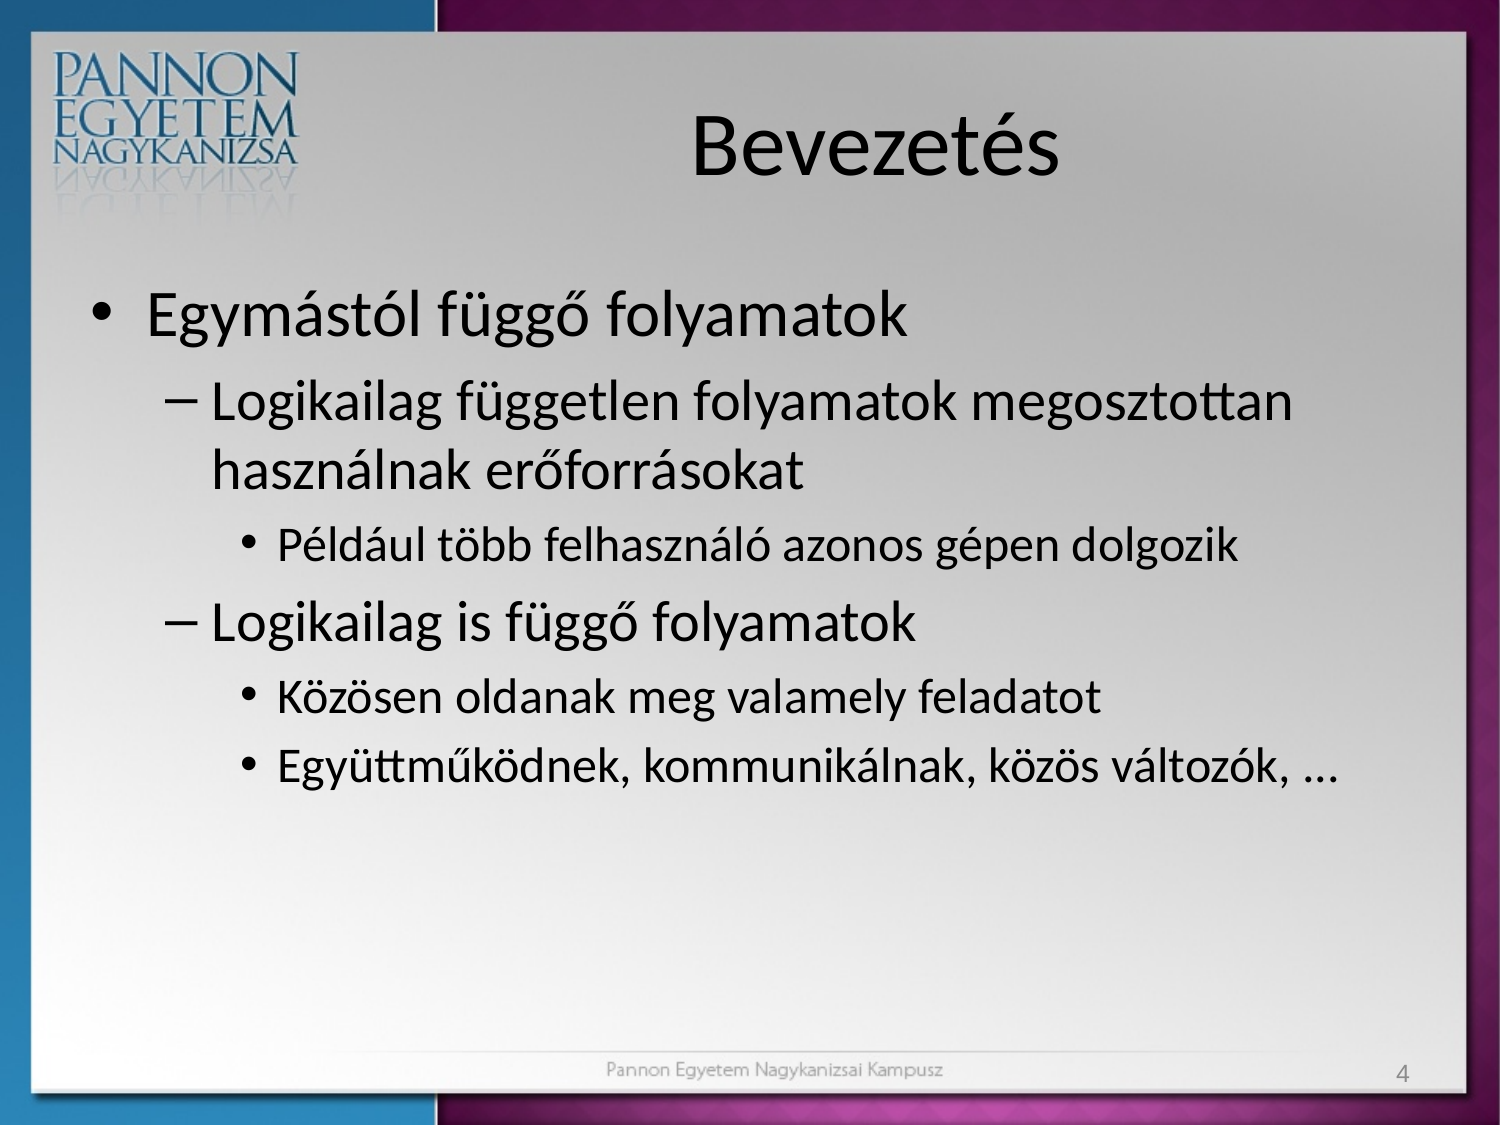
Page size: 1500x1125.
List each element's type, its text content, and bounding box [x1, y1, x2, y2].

title Bevezetés [328, 45, 1425, 233]
slide_number 4 [1074, 1042, 1425, 1103]
list Egymástól függő folyamatok Logikailag független folyamatok megosztottan használnak erőforrásokat Például több felhasználó azonos gépen dolgozik Logikailag is függő folyamatok Közösen oldanak meg valamely feladatot Együttműködnek, kommunikálnak, közös változók, ... [75, 262, 1425, 1038]
picture [0, 0, 1500, 1125]
